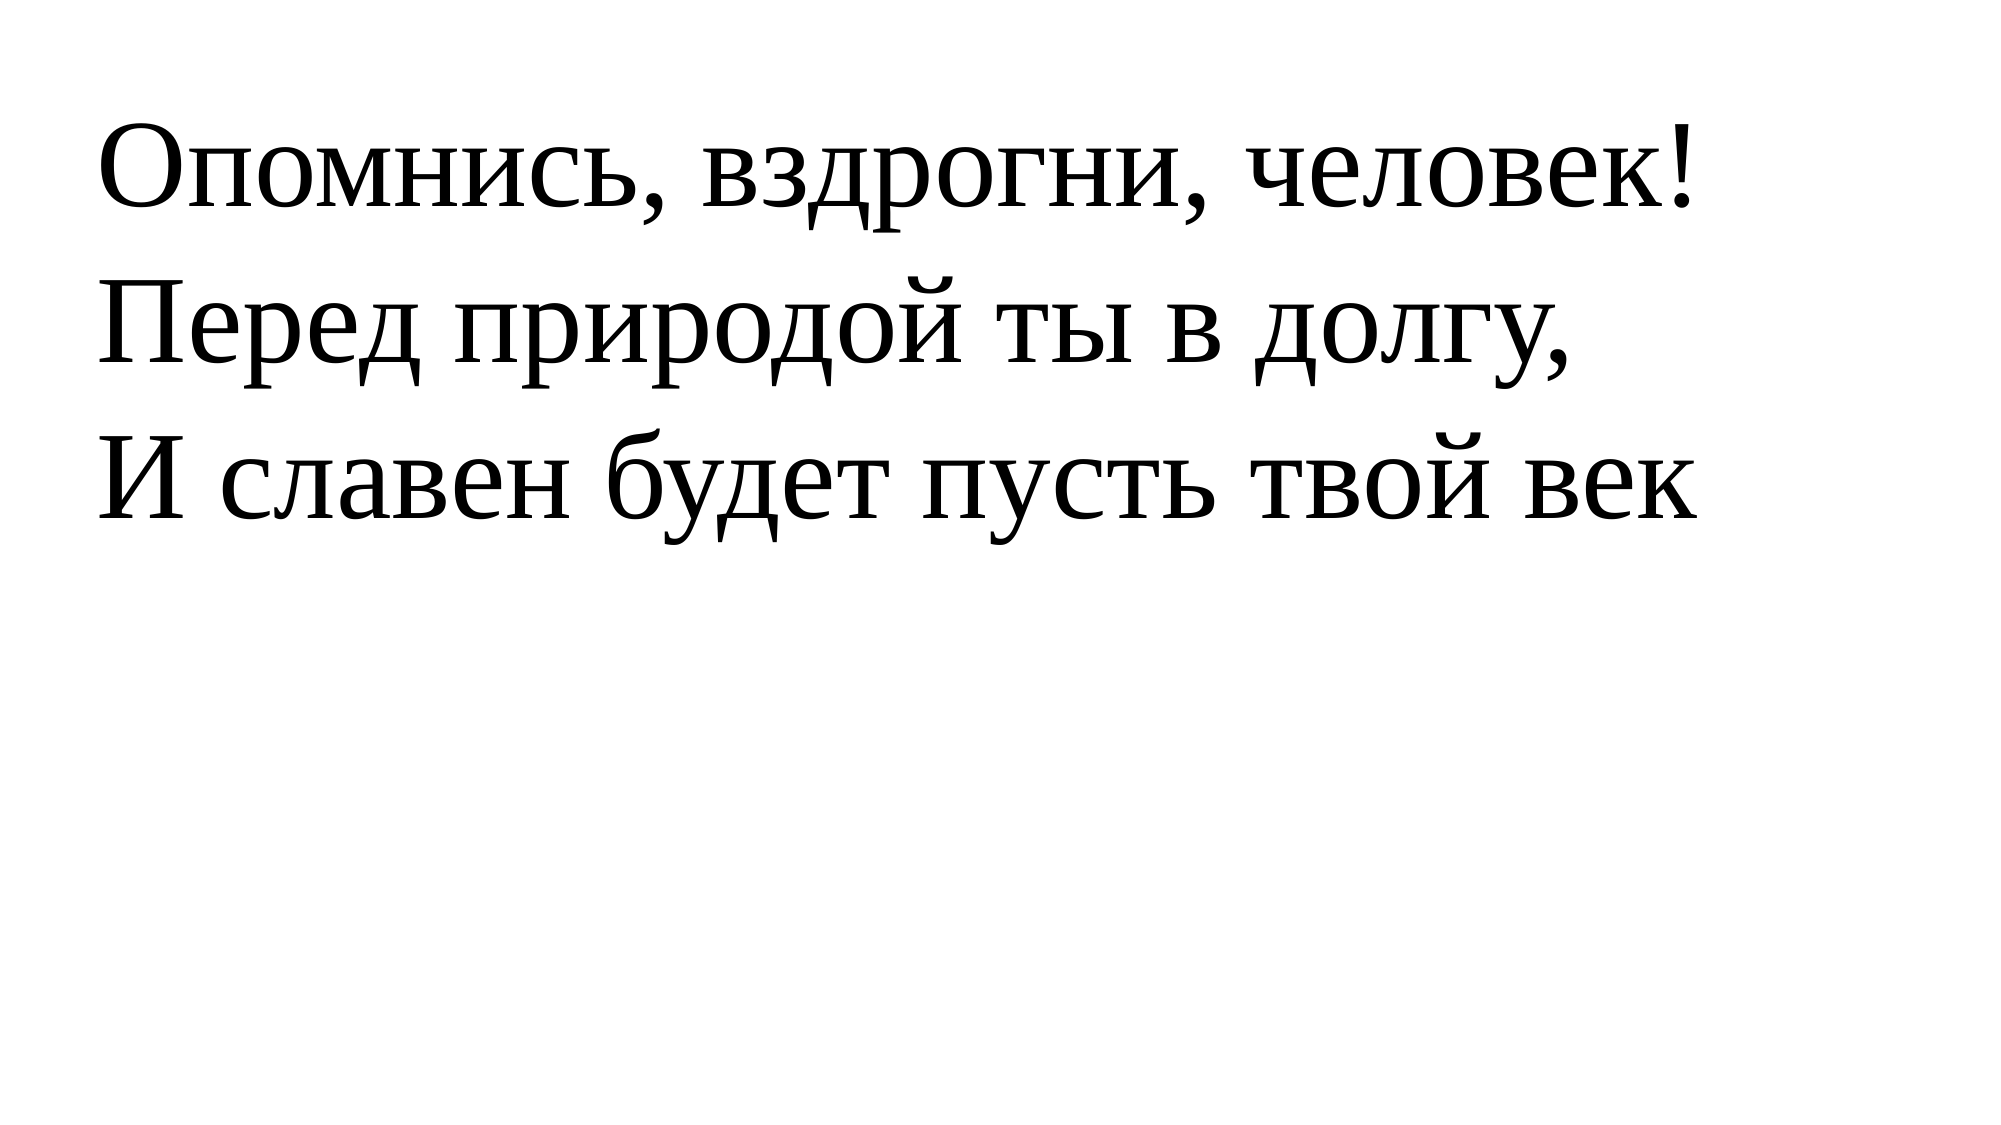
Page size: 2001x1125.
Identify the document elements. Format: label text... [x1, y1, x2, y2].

list Опомнись, вздрогни, человек! Перед природой ты в долгу, И славен будет пусть твой век [81, 90, 1941, 1078]
